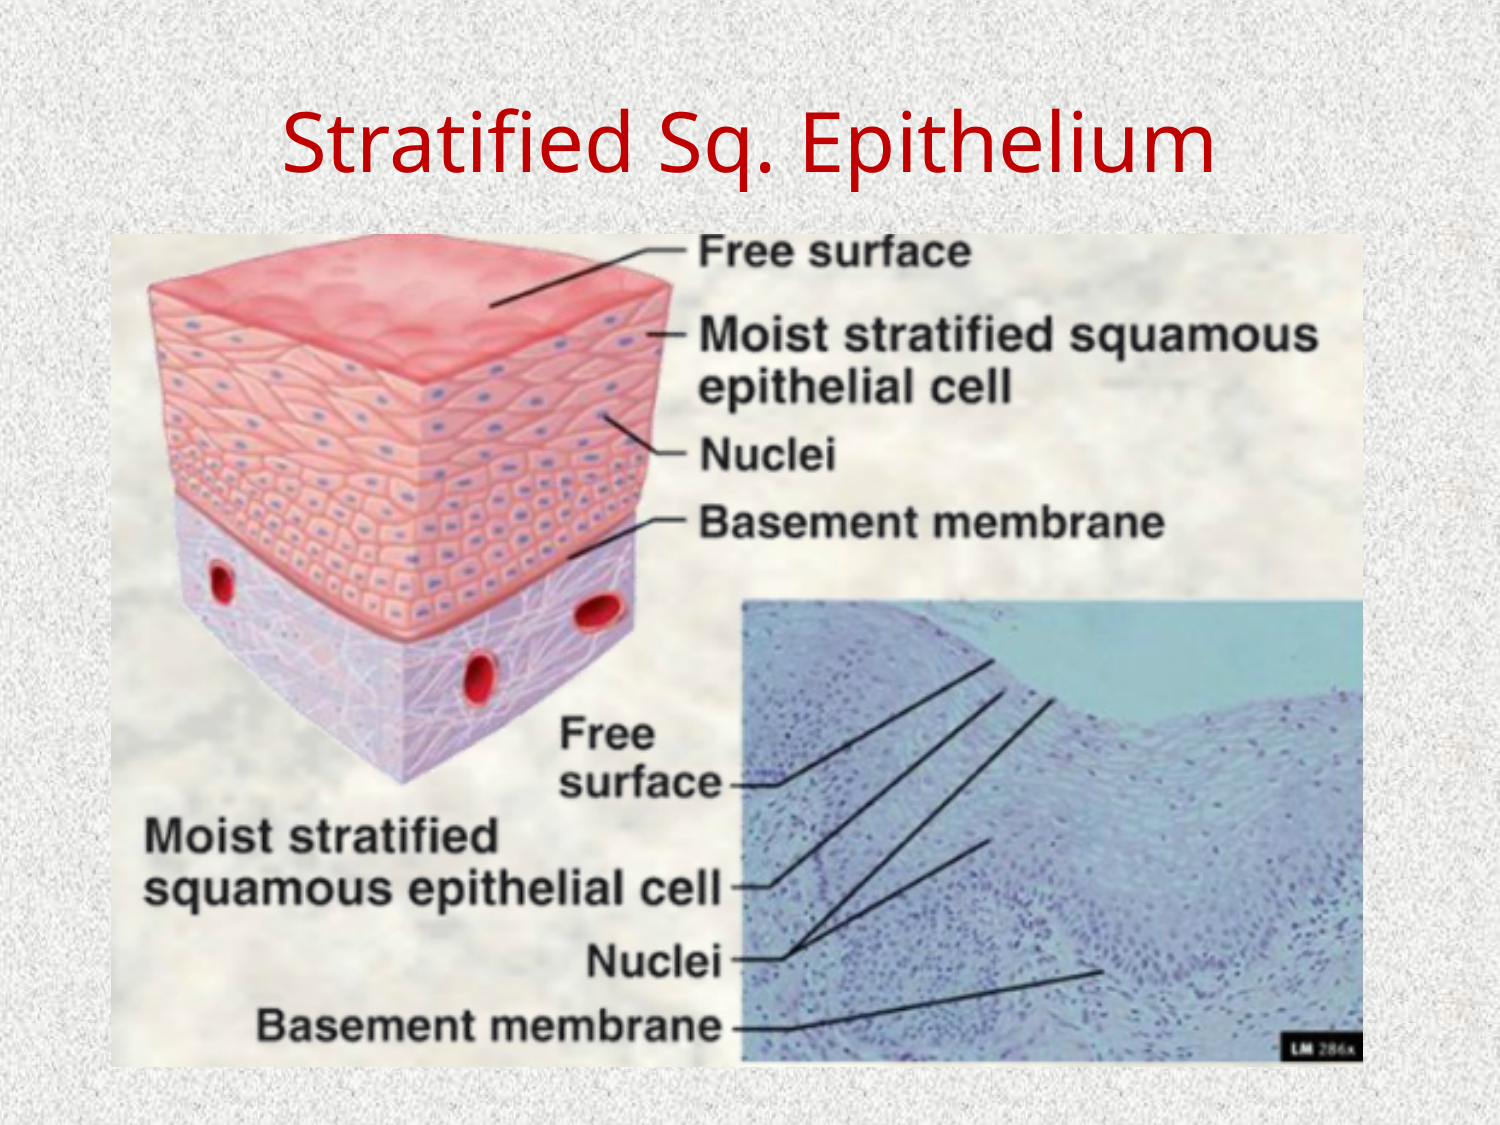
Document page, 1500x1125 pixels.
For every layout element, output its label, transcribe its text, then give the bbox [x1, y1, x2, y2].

picture [0, 0, 1500, 1125]
title Stratified Sq. Epithelium [75, 45, 1425, 233]
